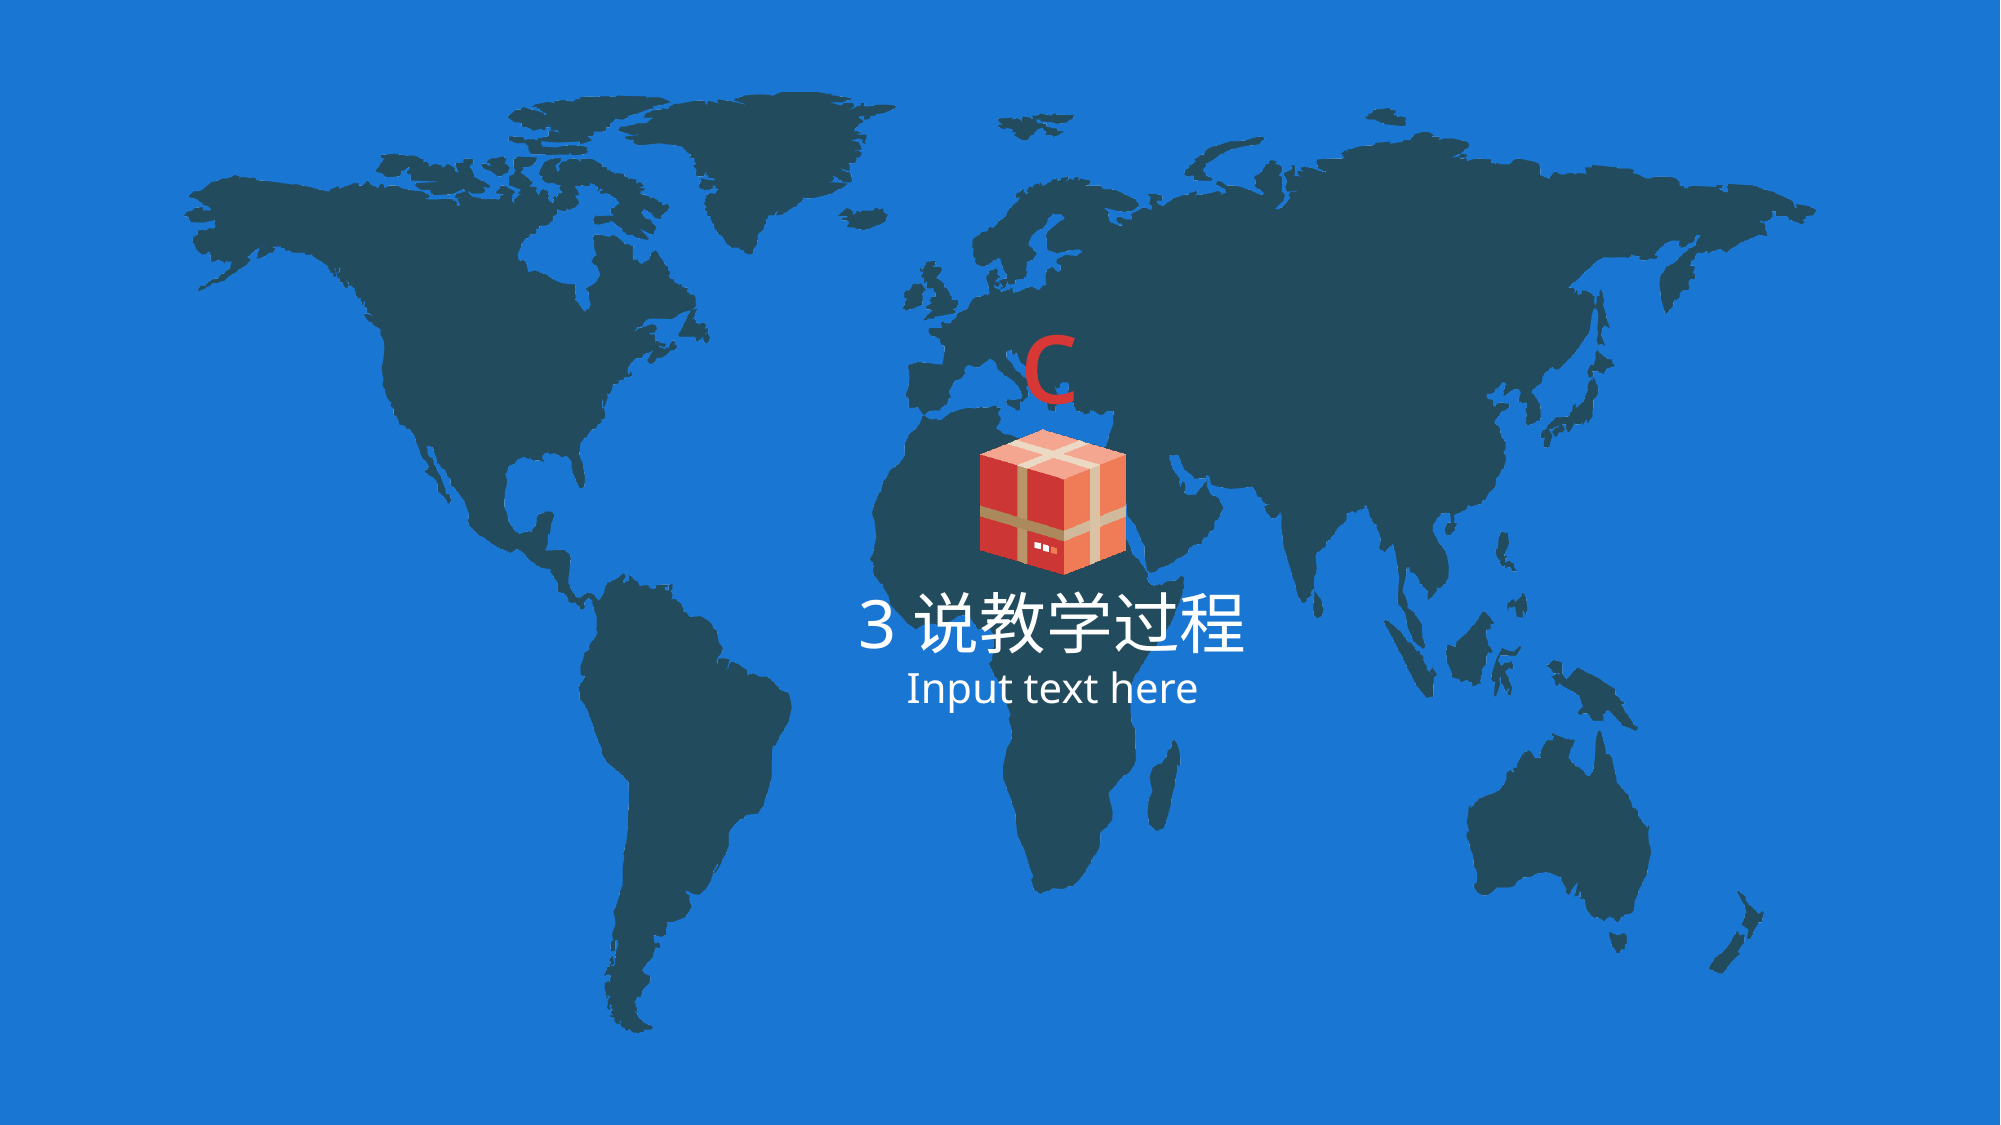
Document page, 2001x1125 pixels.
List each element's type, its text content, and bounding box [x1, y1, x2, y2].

text_box 3说教学过程 Input text here [843, 574, 1262, 719]
picture [184, 92, 1816, 1033]
text_box c [1004, 271, 1095, 429]
